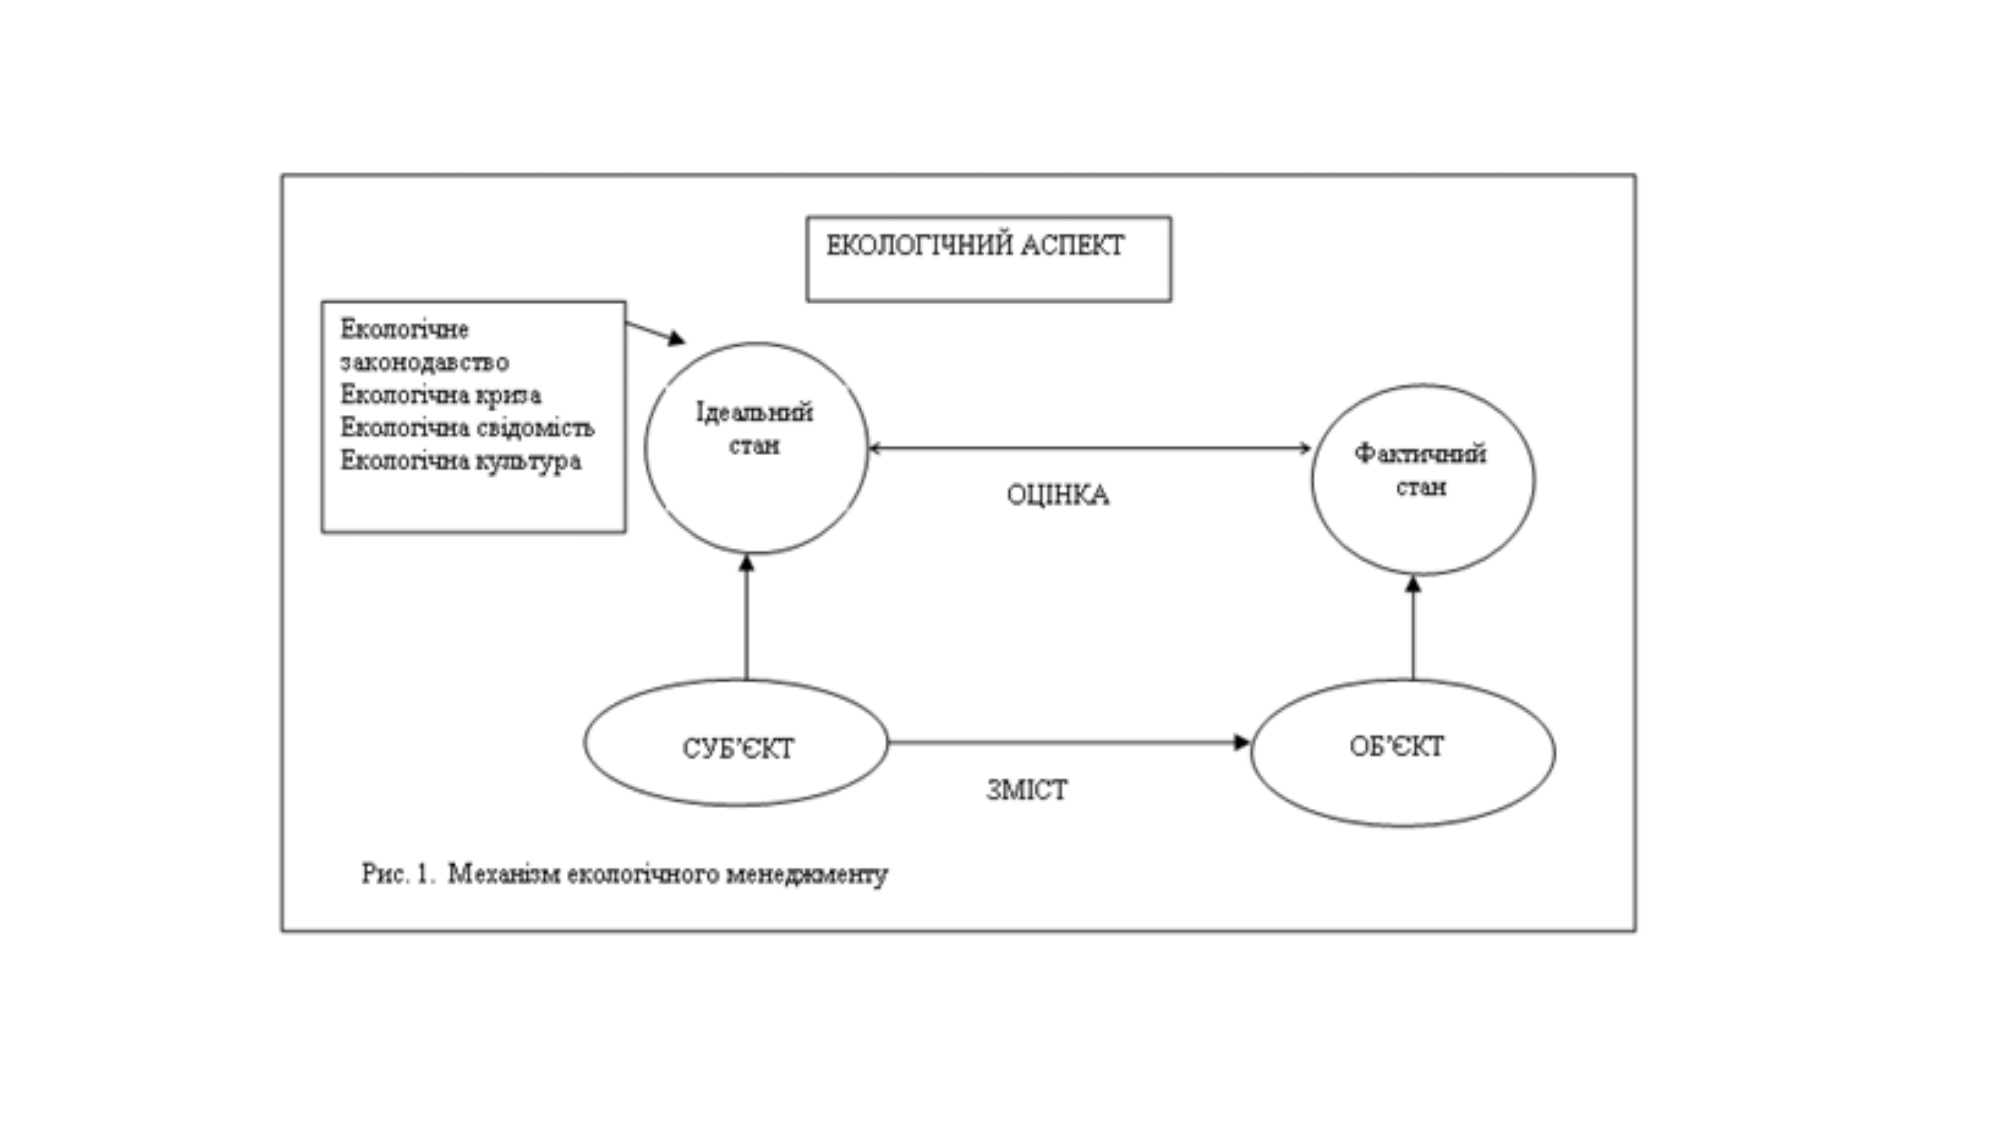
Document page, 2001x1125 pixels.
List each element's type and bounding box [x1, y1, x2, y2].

picture [270, 166, 1650, 946]
